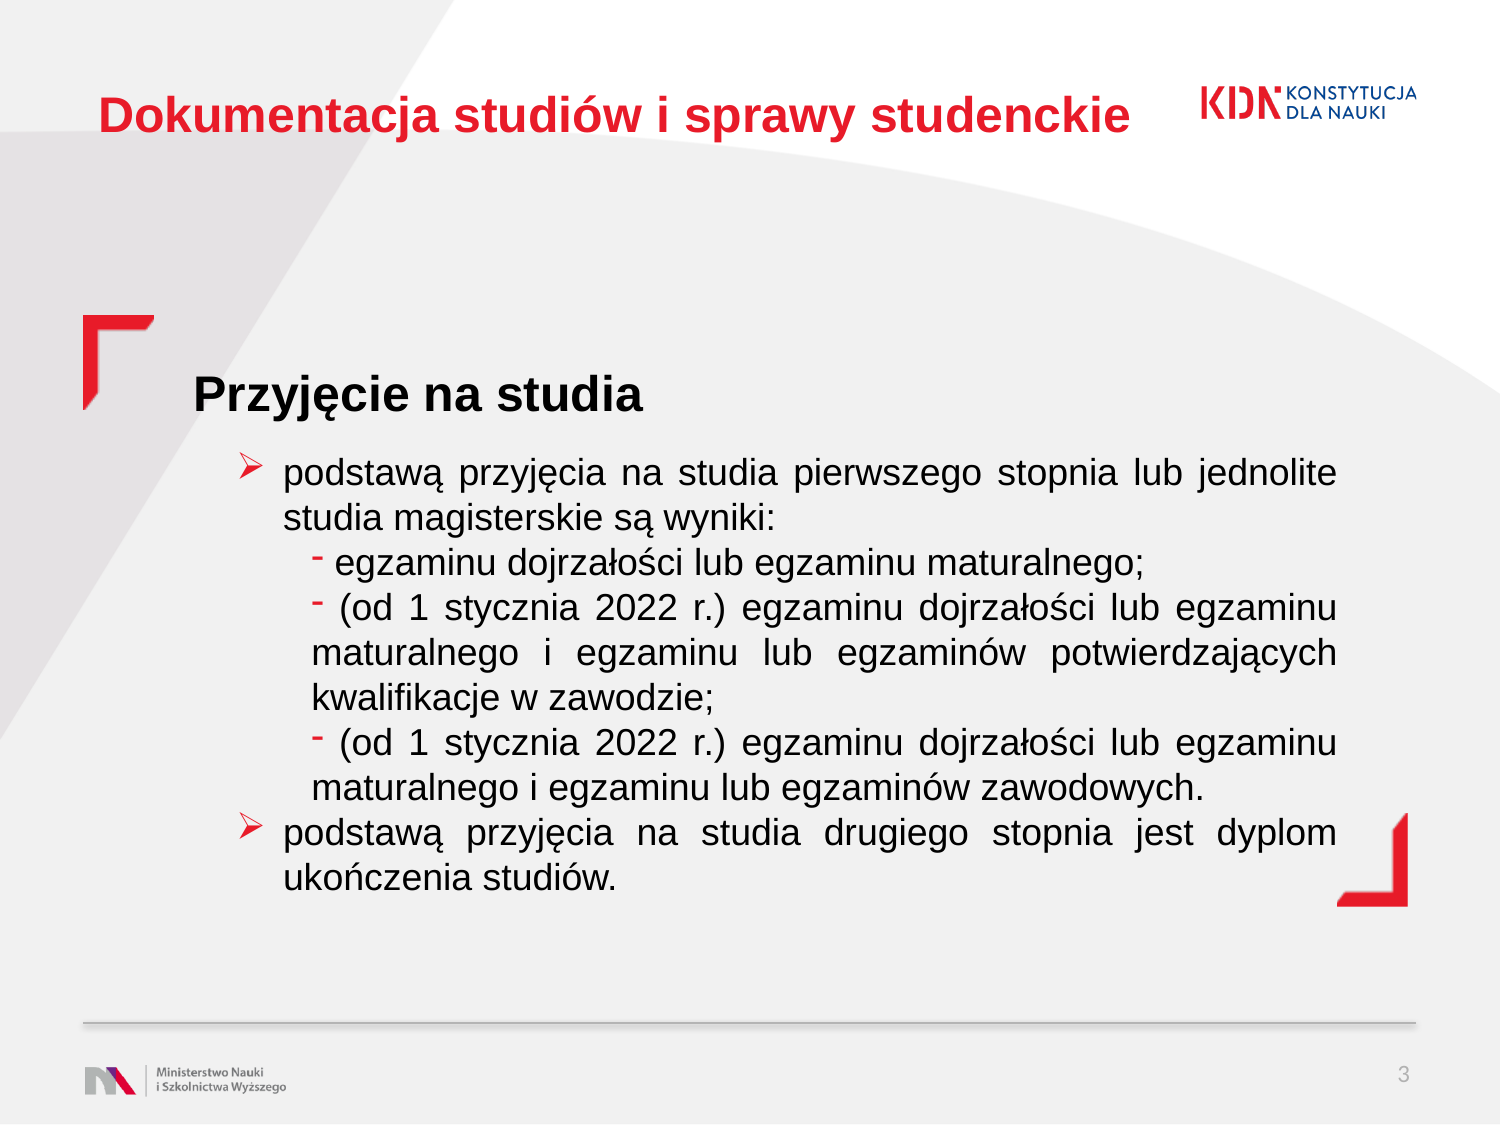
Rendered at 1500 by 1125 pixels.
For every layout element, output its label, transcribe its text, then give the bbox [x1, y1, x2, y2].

text_box Przyjęcie na studia [178, 354, 1156, 429]
slide_number 3 [1074, 1042, 1425, 1103]
title Dokumentacja studiów i sprawy studenckie [83, 74, 1170, 143]
picture [0, 0, 1500, 1125]
list podstawą przyjęcia na studia pierwszego stopnia lub jednolite studia magisterskie są wyniki: egzaminu dojrzałości lub egzaminu maturalnego; (od 1 stycznia 2022 r.) egzaminu dojrzałości lub egzaminu maturalnego i egzaminu lub egzaminów potwierdzających kwalifikacje w zawodzie; (od 1 stycznia 2022 r.) egzaminu dojrzałości lub egzaminu maturalnego i egzaminu lub egzaminów zawodowych. podstawą przyjęcia na studia drugiego stopnia jest dyplom ukończenia studiów. [178, 440, 1353, 917]
